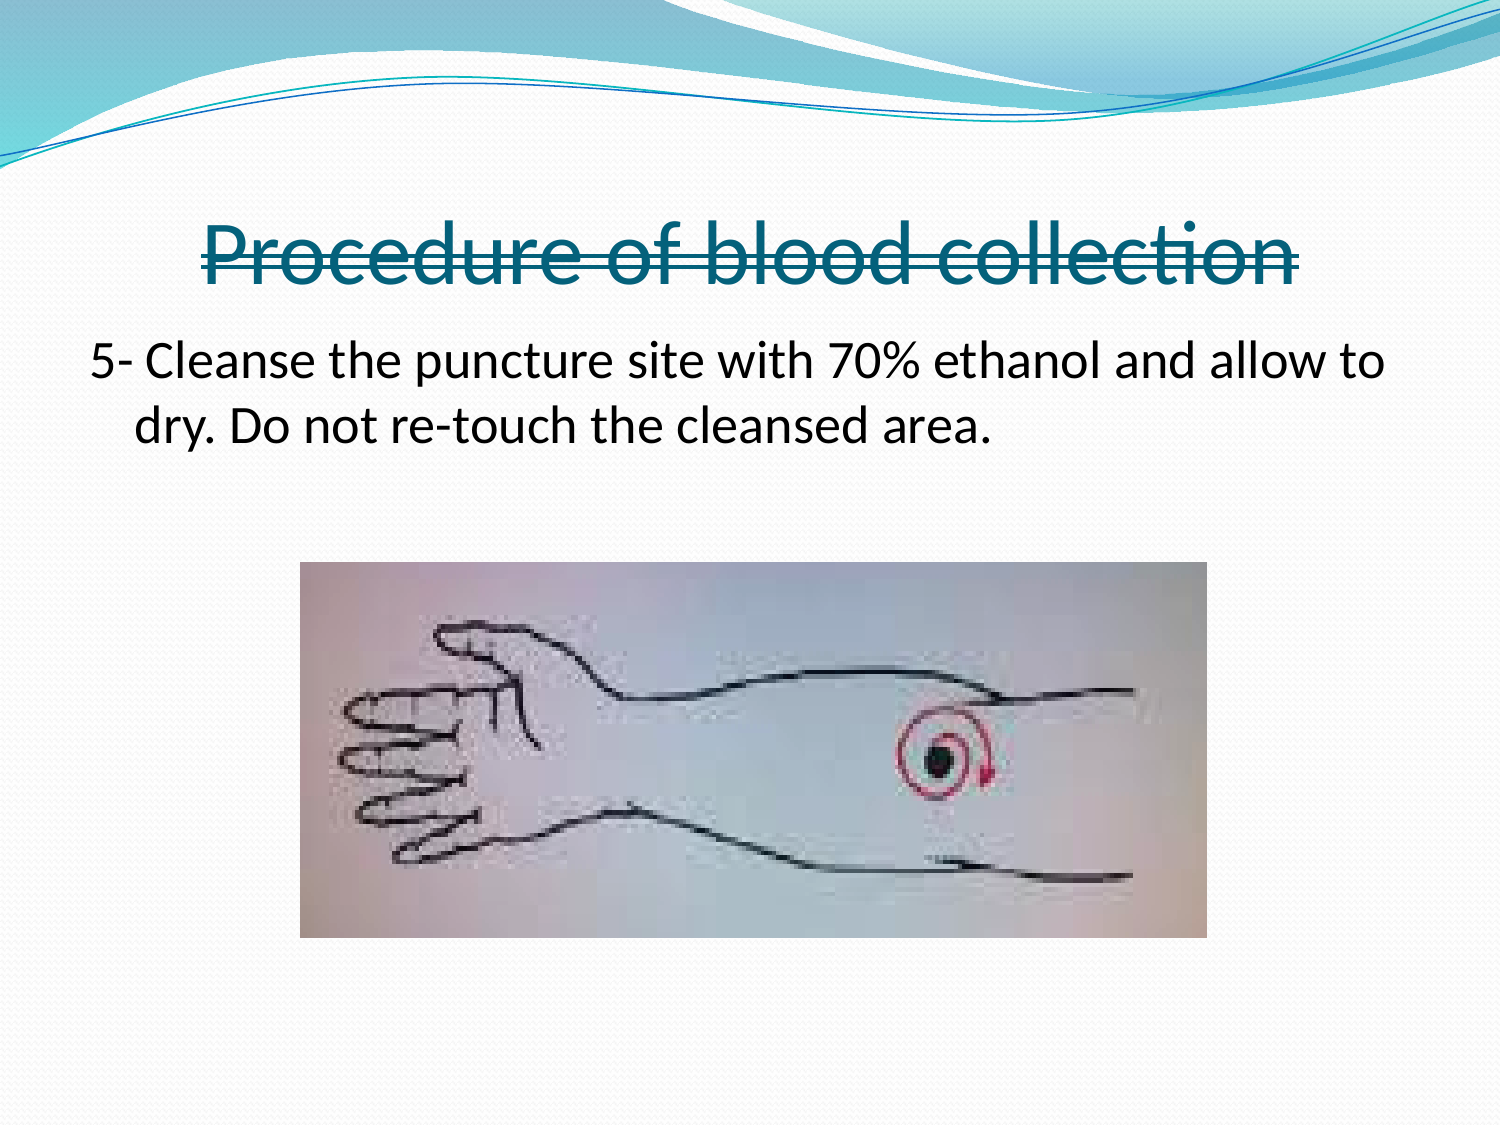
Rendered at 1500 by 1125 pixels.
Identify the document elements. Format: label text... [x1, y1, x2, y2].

list 5- Cleanse the puncture site with 70% ethanol and allow to dry. Do not re-touch the cleansed area. [75, 317, 1425, 1038]
title Procedure of blood collection [75, 115, 1425, 303]
picture [299, 562, 1208, 938]
